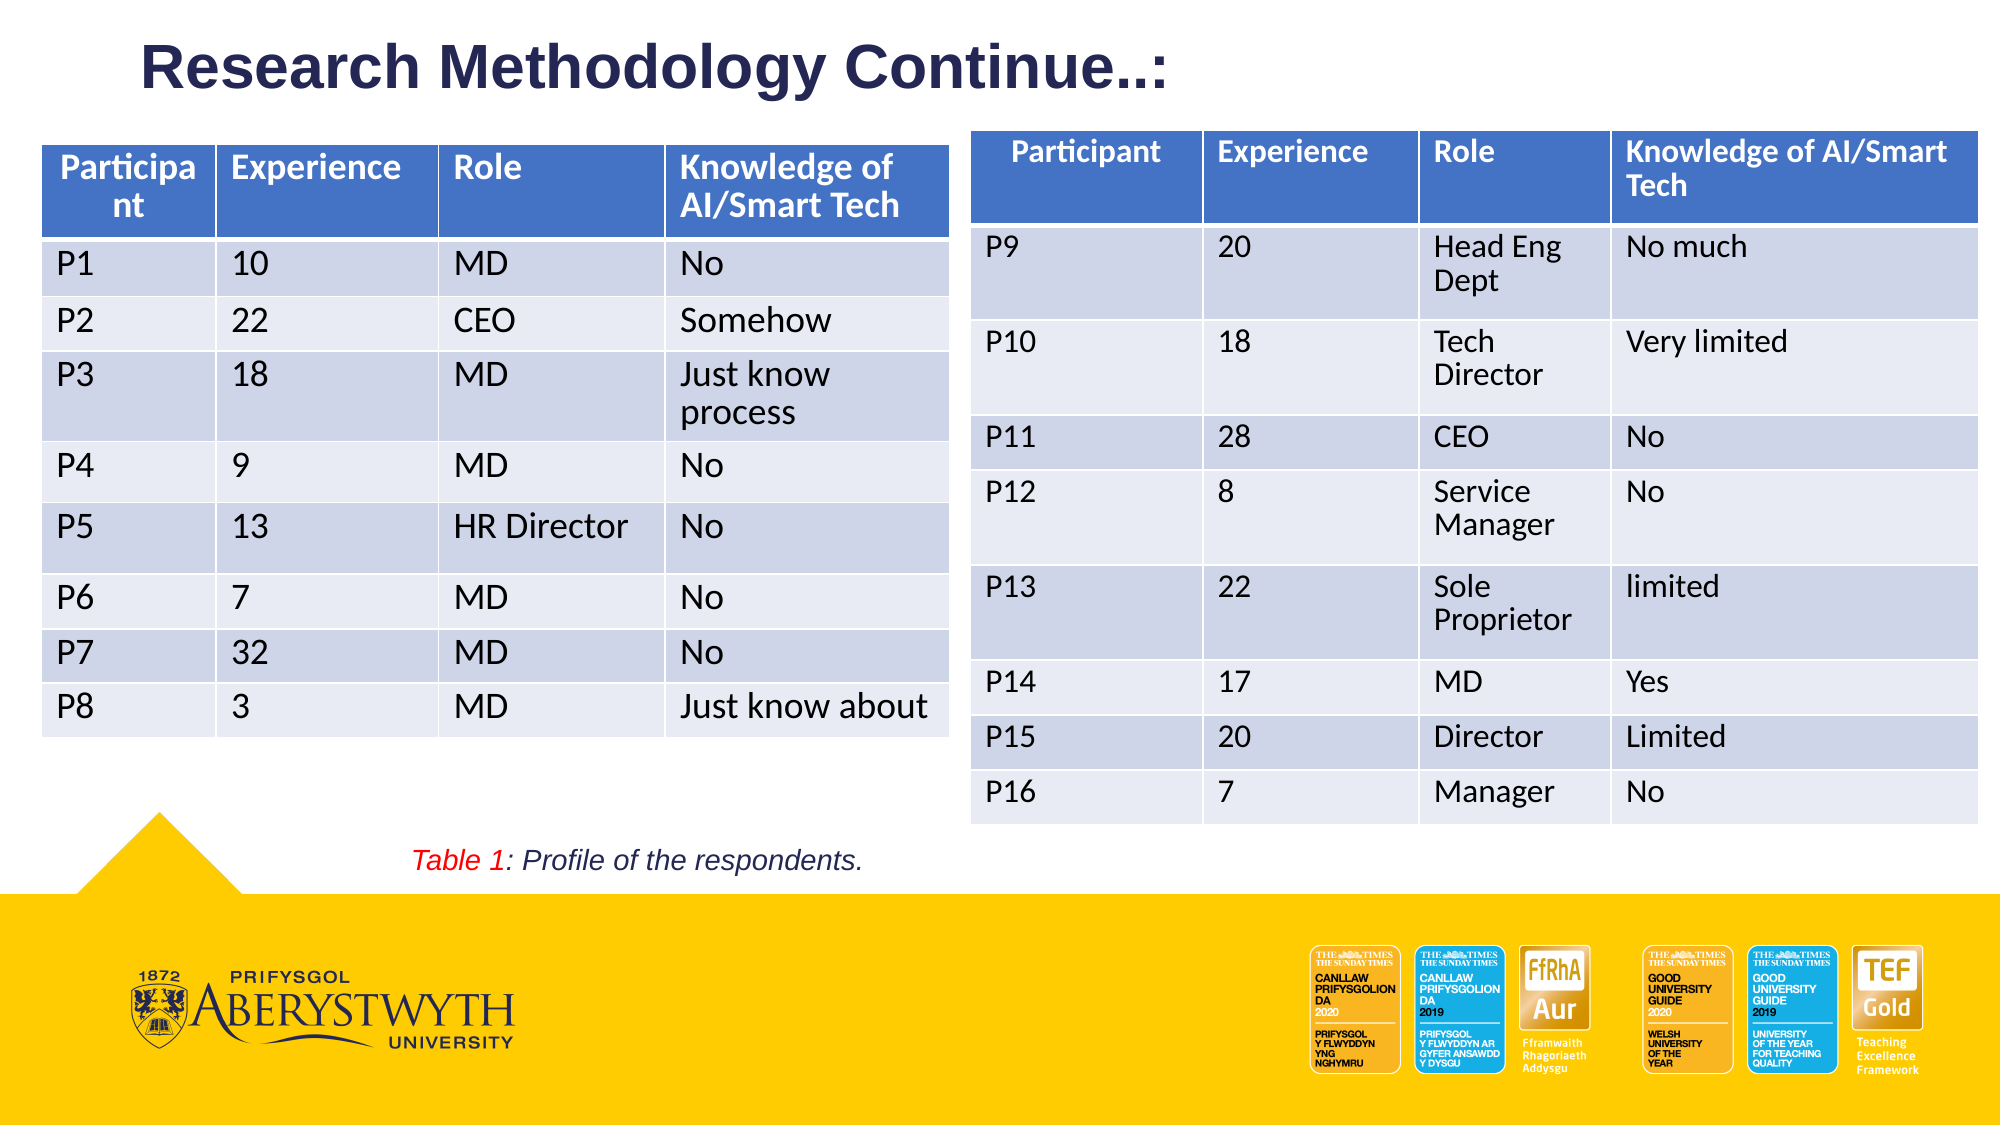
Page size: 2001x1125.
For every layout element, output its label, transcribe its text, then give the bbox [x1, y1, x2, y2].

table_cell Somehow [666, 297, 949, 350]
table_cell P5 [42, 503, 215, 573]
table_cell Sole Proprietor [1420, 566, 1610, 659]
table_cell No [666, 630, 949, 682]
picture [0, 812, 2000, 1125]
table_cell MD [1420, 661, 1610, 714]
table_cell 20 [1204, 716, 1418, 769]
table_header Role [1420, 131, 1610, 223]
table_cell P8 [42, 684, 215, 737]
table_cell HR Director [439, 503, 664, 573]
table_cell 28 [1204, 416, 1418, 469]
table_cell No [666, 503, 949, 573]
table_cell limited [1612, 566, 1978, 659]
table_cell MD [439, 442, 664, 502]
table_header Experience [1204, 131, 1418, 223]
table_header Experience [217, 145, 438, 237]
table_cell No [666, 442, 949, 502]
table_cell Limited [1612, 716, 1978, 769]
table_cell No [1612, 416, 1978, 469]
table_cell No [666, 242, 949, 296]
table_cell P15 [971, 716, 1202, 769]
table_cell P13 [971, 566, 1202, 659]
table_cell 10 [217, 242, 438, 296]
table_cell P7 [42, 630, 215, 682]
table_cell Manager [1420, 771, 1610, 812]
table_cell MD [439, 352, 664, 441]
table_cell P6 [42, 575, 215, 628]
table_cell P1 [42, 242, 215, 296]
table_cell Director [1420, 716, 1610, 769]
table_cell No [1612, 771, 1978, 812]
table_cell No much [1612, 228, 1978, 319]
table_header Knowledge of AI/Smart Tech [666, 145, 949, 237]
table_cell 32 [217, 630, 438, 682]
table_cell 18 [217, 352, 438, 441]
table_cell 20 [1204, 228, 1418, 319]
table_header Role [439, 145, 664, 237]
table_cell MD [439, 242, 664, 296]
table_cell 13 [217, 503, 438, 573]
text_box Research Methodology Continue..: [125, 28, 1505, 110]
table_cell Just know process [666, 352, 949, 441]
table_cell 17 [1204, 661, 1418, 714]
table_cell Head Eng Dept [1420, 228, 1610, 319]
table_cell 3 [217, 684, 438, 737]
table_cell P3 [42, 352, 215, 441]
table_cell P14 [971, 661, 1202, 714]
table_cell CEO [1420, 416, 1610, 469]
table_cell Yes [1612, 661, 1978, 714]
table_cell Tech Director [1420, 321, 1610, 414]
table_header Knowledge of AI/Smart Tech [1612, 131, 1978, 223]
table_cell P9 [971, 228, 1202, 319]
table_cell No [1612, 471, 1978, 564]
table_header Participant [971, 131, 1202, 223]
table_cell MD [439, 684, 664, 737]
table_cell Just know about [666, 684, 949, 737]
table_cell Service Manager [1420, 471, 1610, 564]
table_cell No [666, 575, 949, 628]
table_cell 8 [1204, 471, 1418, 564]
table_cell P4 [42, 442, 215, 502]
table_cell P2 [42, 297, 215, 350]
table_cell P11 [971, 416, 1202, 469]
table_cell 22 [1204, 566, 1418, 659]
table_cell CEO [439, 297, 664, 350]
table_cell P12 [971, 471, 1202, 564]
table_cell MD [439, 575, 664, 628]
table_cell Very limited [1612, 321, 1978, 414]
table_cell MD [439, 630, 664, 682]
table_cell P16 [971, 771, 1202, 812]
table_cell 18 [1204, 321, 1418, 414]
table_cell 22 [217, 297, 438, 350]
table_cell P10 [971, 321, 1202, 414]
table_cell 9 [217, 442, 438, 502]
table_header Participant [42, 145, 215, 237]
table_cell 7 [1204, 771, 1418, 812]
table_cell 7 [217, 575, 438, 628]
